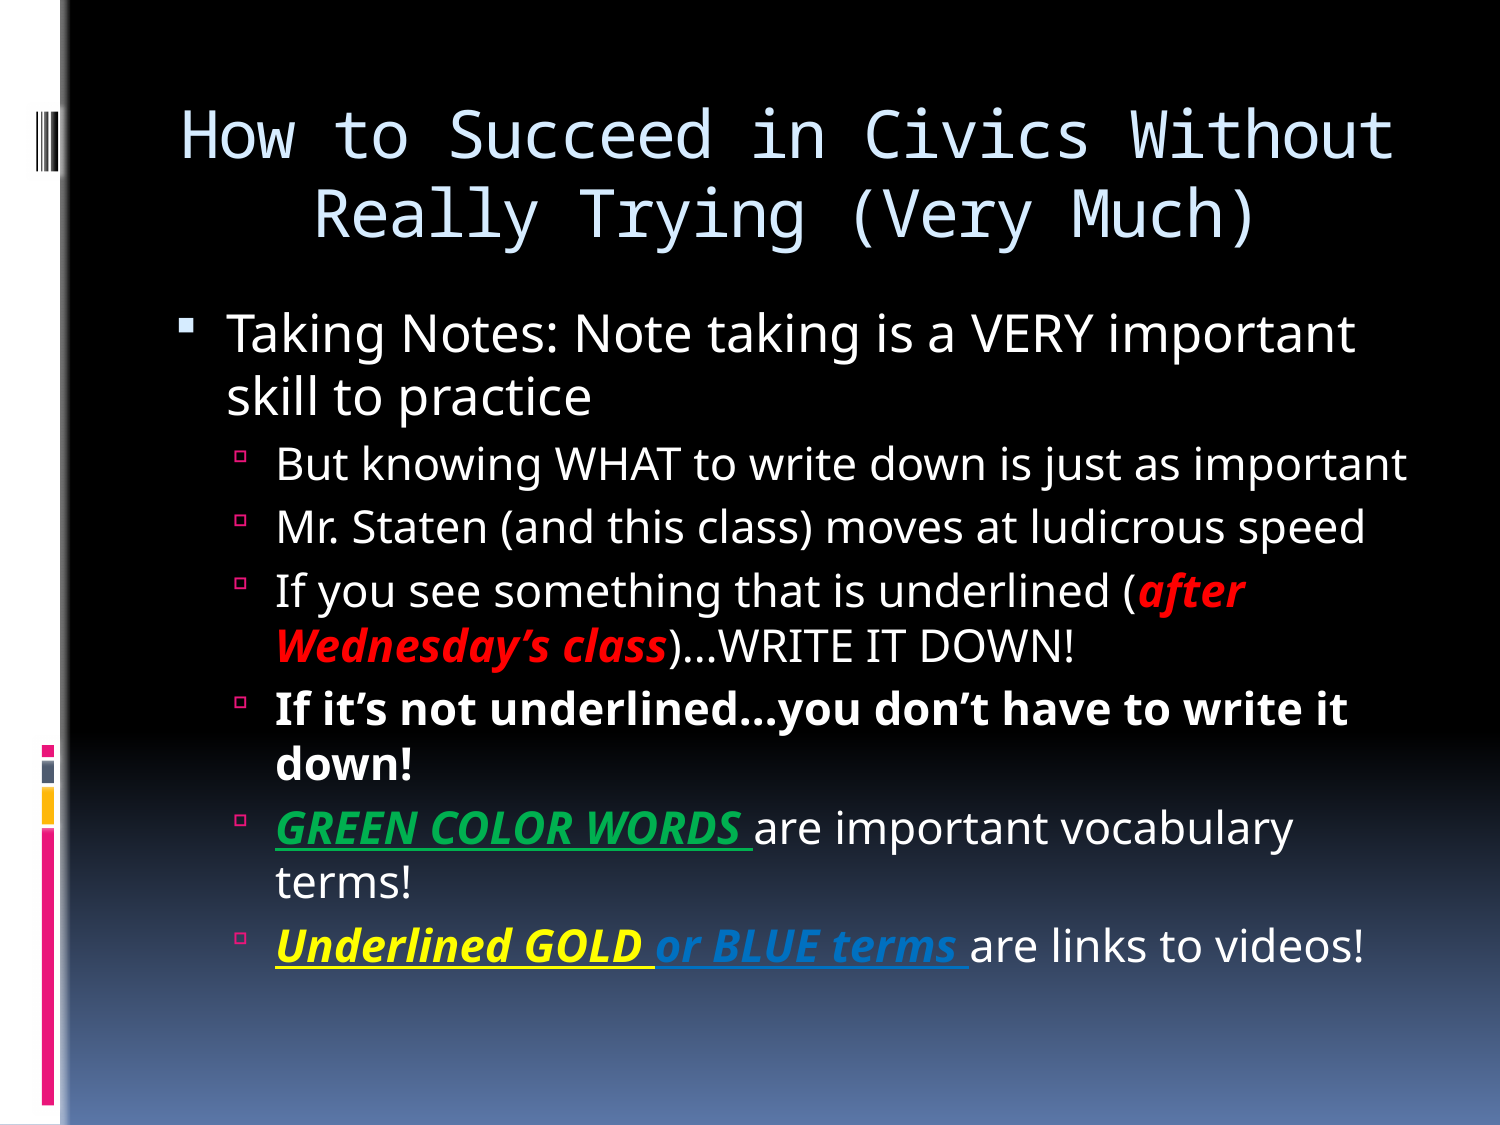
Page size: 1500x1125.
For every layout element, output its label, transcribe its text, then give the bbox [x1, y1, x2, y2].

list Taking Notes: Note taking is a VERY important skill to practice But knowing WHAT to write down is just as important Mr. Staten (and this class) moves at ludicrous speed If you see something that is underlined (after Wednesday’s class)…WRITE IT DOWN! If it’s not underlined…you don’t have to write it down! GREEN COLOR WORDS are important vocabulary terms! Underlined GOLD or BLUE terms are links to videos! [150, 292, 1425, 1043]
title How to Succeed in Civics Without Really Trying (Very Much) [150, 83, 1425, 234]
